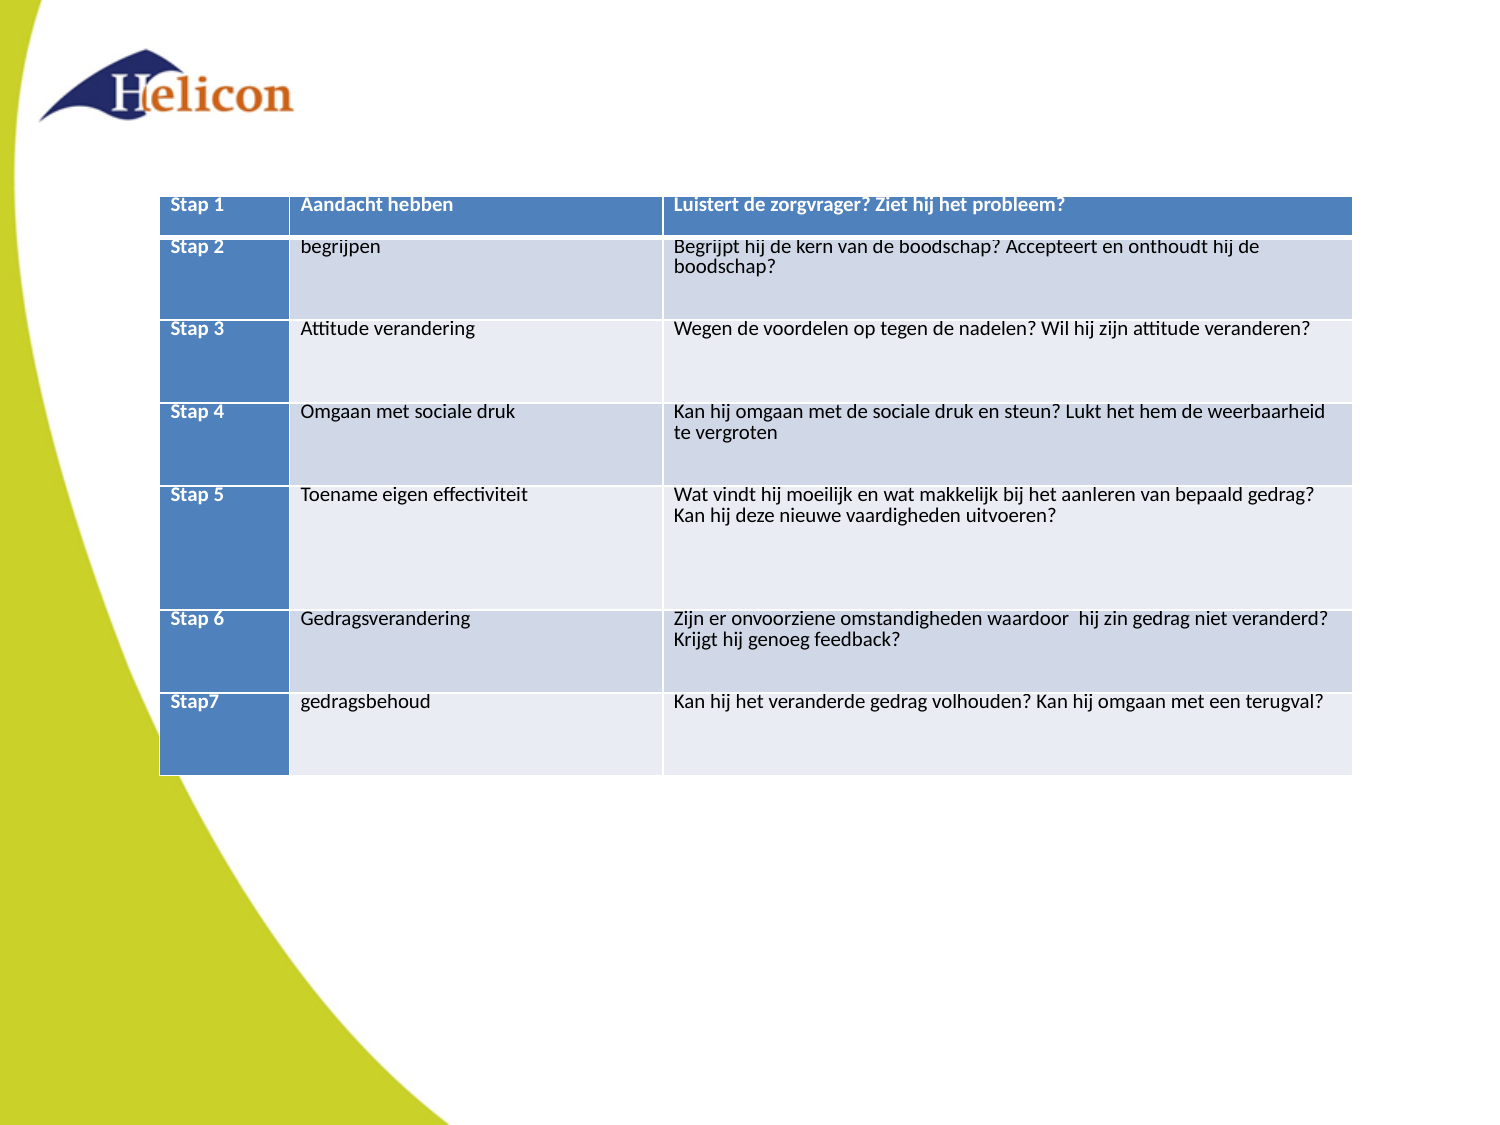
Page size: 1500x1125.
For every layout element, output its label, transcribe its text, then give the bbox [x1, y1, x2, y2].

picture [0, 76, 1500, 1125]
table_cell Stap 6 [160, 611, 289, 692]
table_cell Begrijpt hij de kern van de boodschap? Accepteert en onthoudt hij de boodschap? [664, 240, 1352, 319]
table_cell Stap 4 [160, 404, 289, 485]
table_cell Kan hij omgaan met de sociale druk en steun? Lukt het hem de weerbaarheid te vergroten [664, 404, 1352, 485]
table_cell Wat vindt hij moeilijk en wat makkelijk bij het aanleren van bepaald gedrag? Kan hij deze nieuwe vaardigheden uitvoeren? [664, 487, 1352, 609]
table_cell Stap 3 [160, 321, 289, 402]
table_cell Kan hij het veranderde gedrag volhouden? Kan hij omgaan met een terugval? [664, 694, 1352, 775]
table_cell begrijpen [290, 240, 662, 319]
table_cell Stap7 [160, 694, 289, 775]
table_cell Stap 5 [160, 487, 289, 609]
table_cell Omgaan met sociale druk [290, 404, 662, 485]
table_cell Gedragsverandering [290, 611, 662, 692]
table_header Stap 1 [160, 197, 289, 235]
table_cell Zijn er onvoorziene omstandigheden waardoor hij zin gedrag niet veranderd? Krijgt hij genoeg feedback? [664, 611, 1352, 692]
table_cell Toename eigen effectiviteit [290, 487, 662, 609]
table_cell Attitude verandering [290, 321, 662, 402]
text_box De volgende 7 sappen doorlopen we bij gedragsverandering. [0, 0, 1500, 76]
table_header Luistert de zorgvrager? Ziet hij het probleem? [664, 197, 1352, 235]
table_header Aandacht hebben [290, 197, 662, 235]
table_cell Stap 2 [160, 240, 289, 319]
table_cell Wegen de voordelen op tegen de nadelen? Wil hij zijn attitude veranderen? [664, 321, 1352, 402]
table_cell gedragsbehoud [290, 694, 662, 775]
